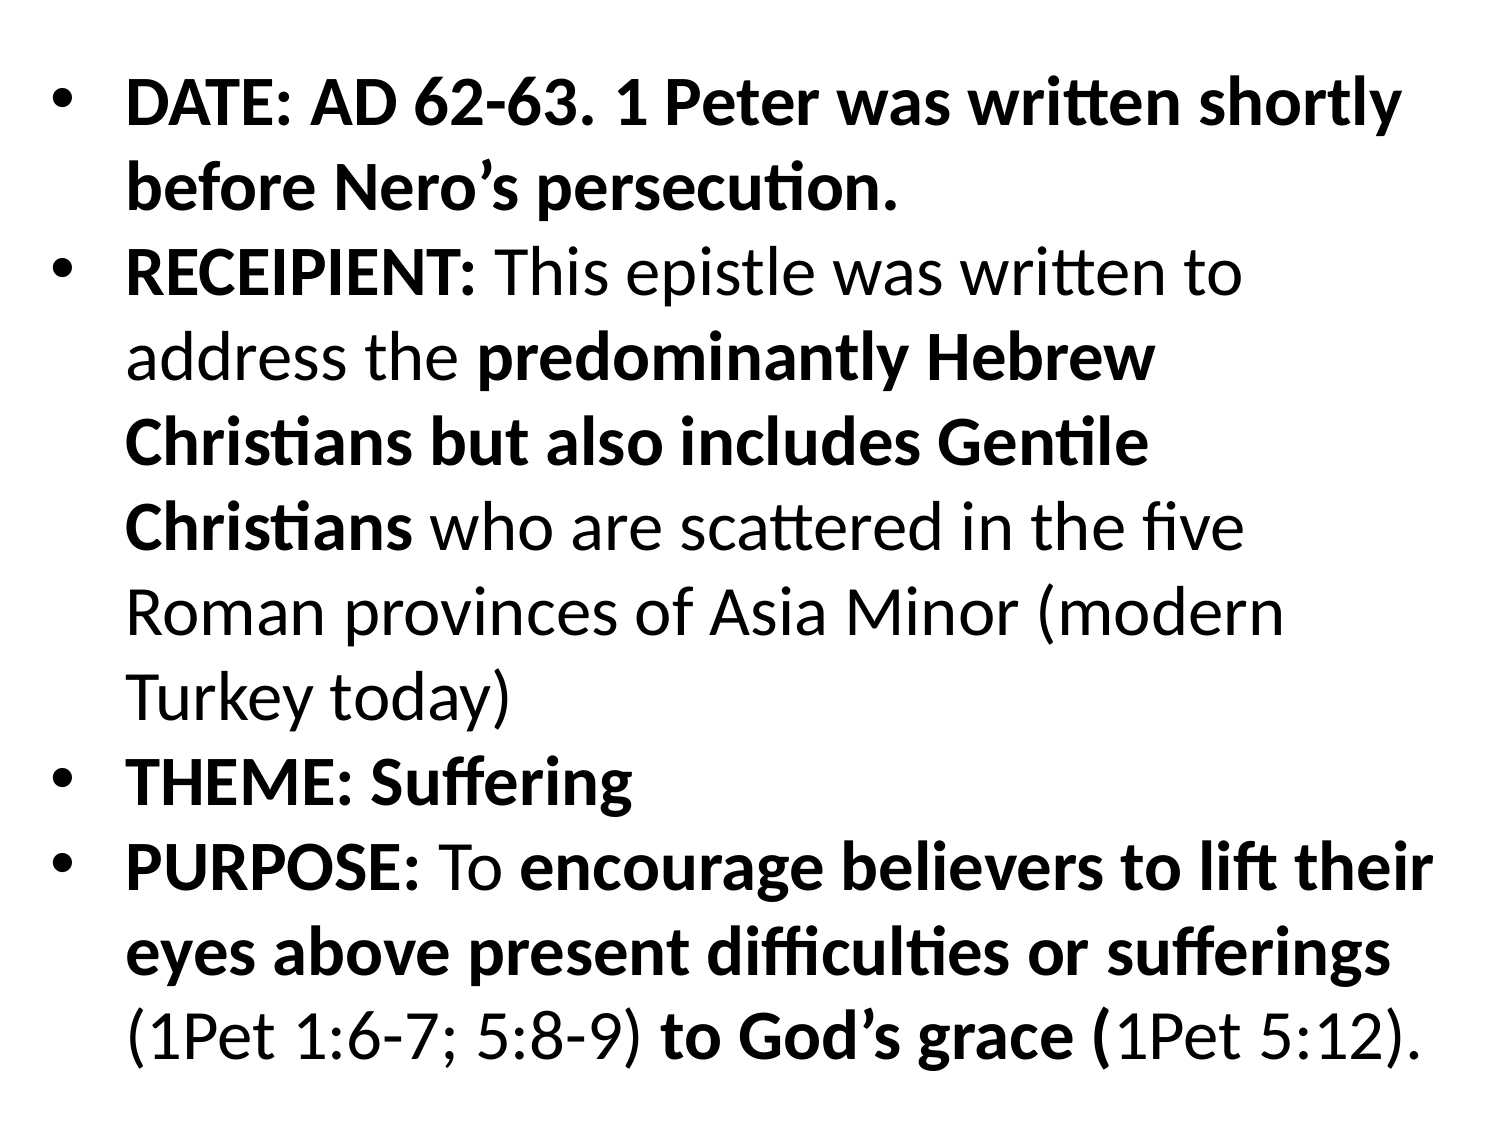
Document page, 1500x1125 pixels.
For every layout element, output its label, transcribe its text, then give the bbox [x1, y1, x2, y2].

text_box DATE: AD 62-63. 1 Peter was written shortly before Nero’s persecution. RECEIPIENT: This epistle was written to address the predominantly Hebrew Christians but also includes Gentile Christians who are scattered in the five Roman provinces of Asia Minor (modern Turkey today) THEME: Suffering PURPOSE: To encourage believers to lift their eyes above present difficulties or sufferings (1Pet 1:6-7; 5:8-9) to God’s grace (1Pet 5:12). [35, 47, 1465, 1125]
